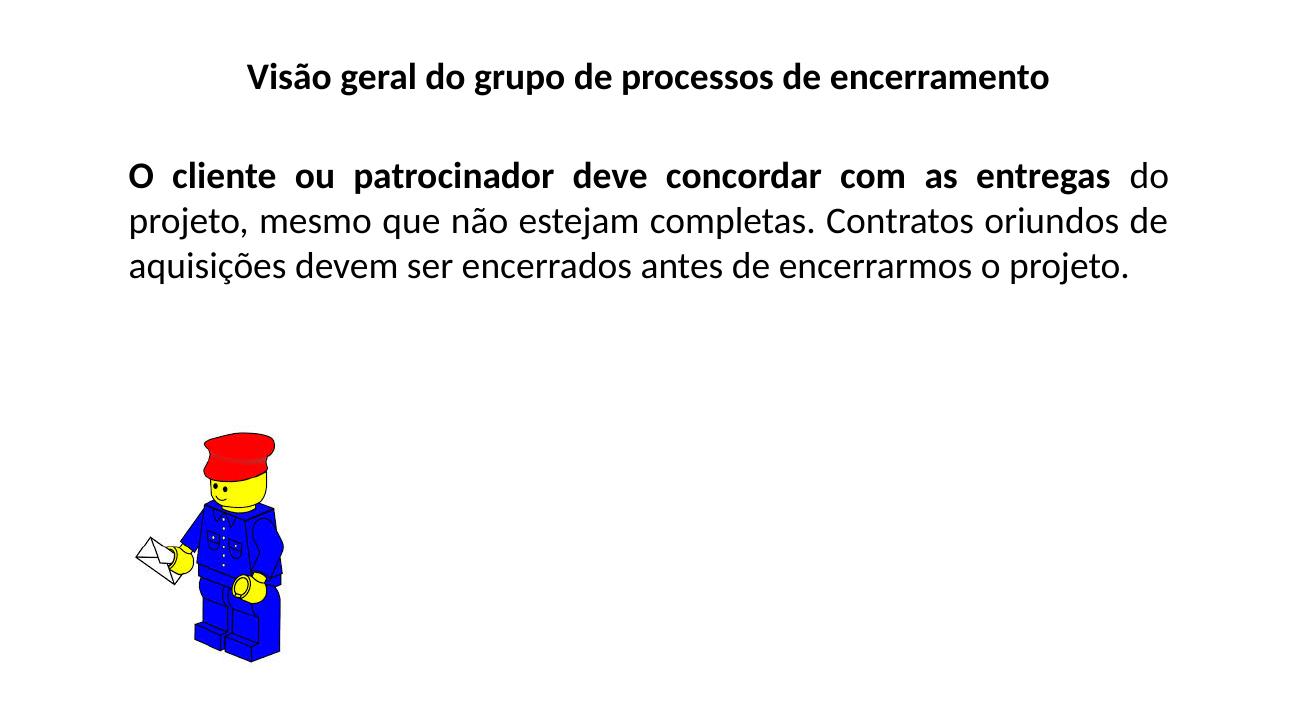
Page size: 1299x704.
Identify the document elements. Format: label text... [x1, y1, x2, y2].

picture [120, 408, 298, 686]
text_box O cliente ou patrocinador deve concordar com as entregas do projeto, mesmo que não estejam completas. Contratos oriundos de aquisições devem ser encerrados antes de encerrarmos o projeto. [117, 145, 1181, 559]
text_box Visão geral do grupo de processos de encerramento [0, 44, 1299, 106]
